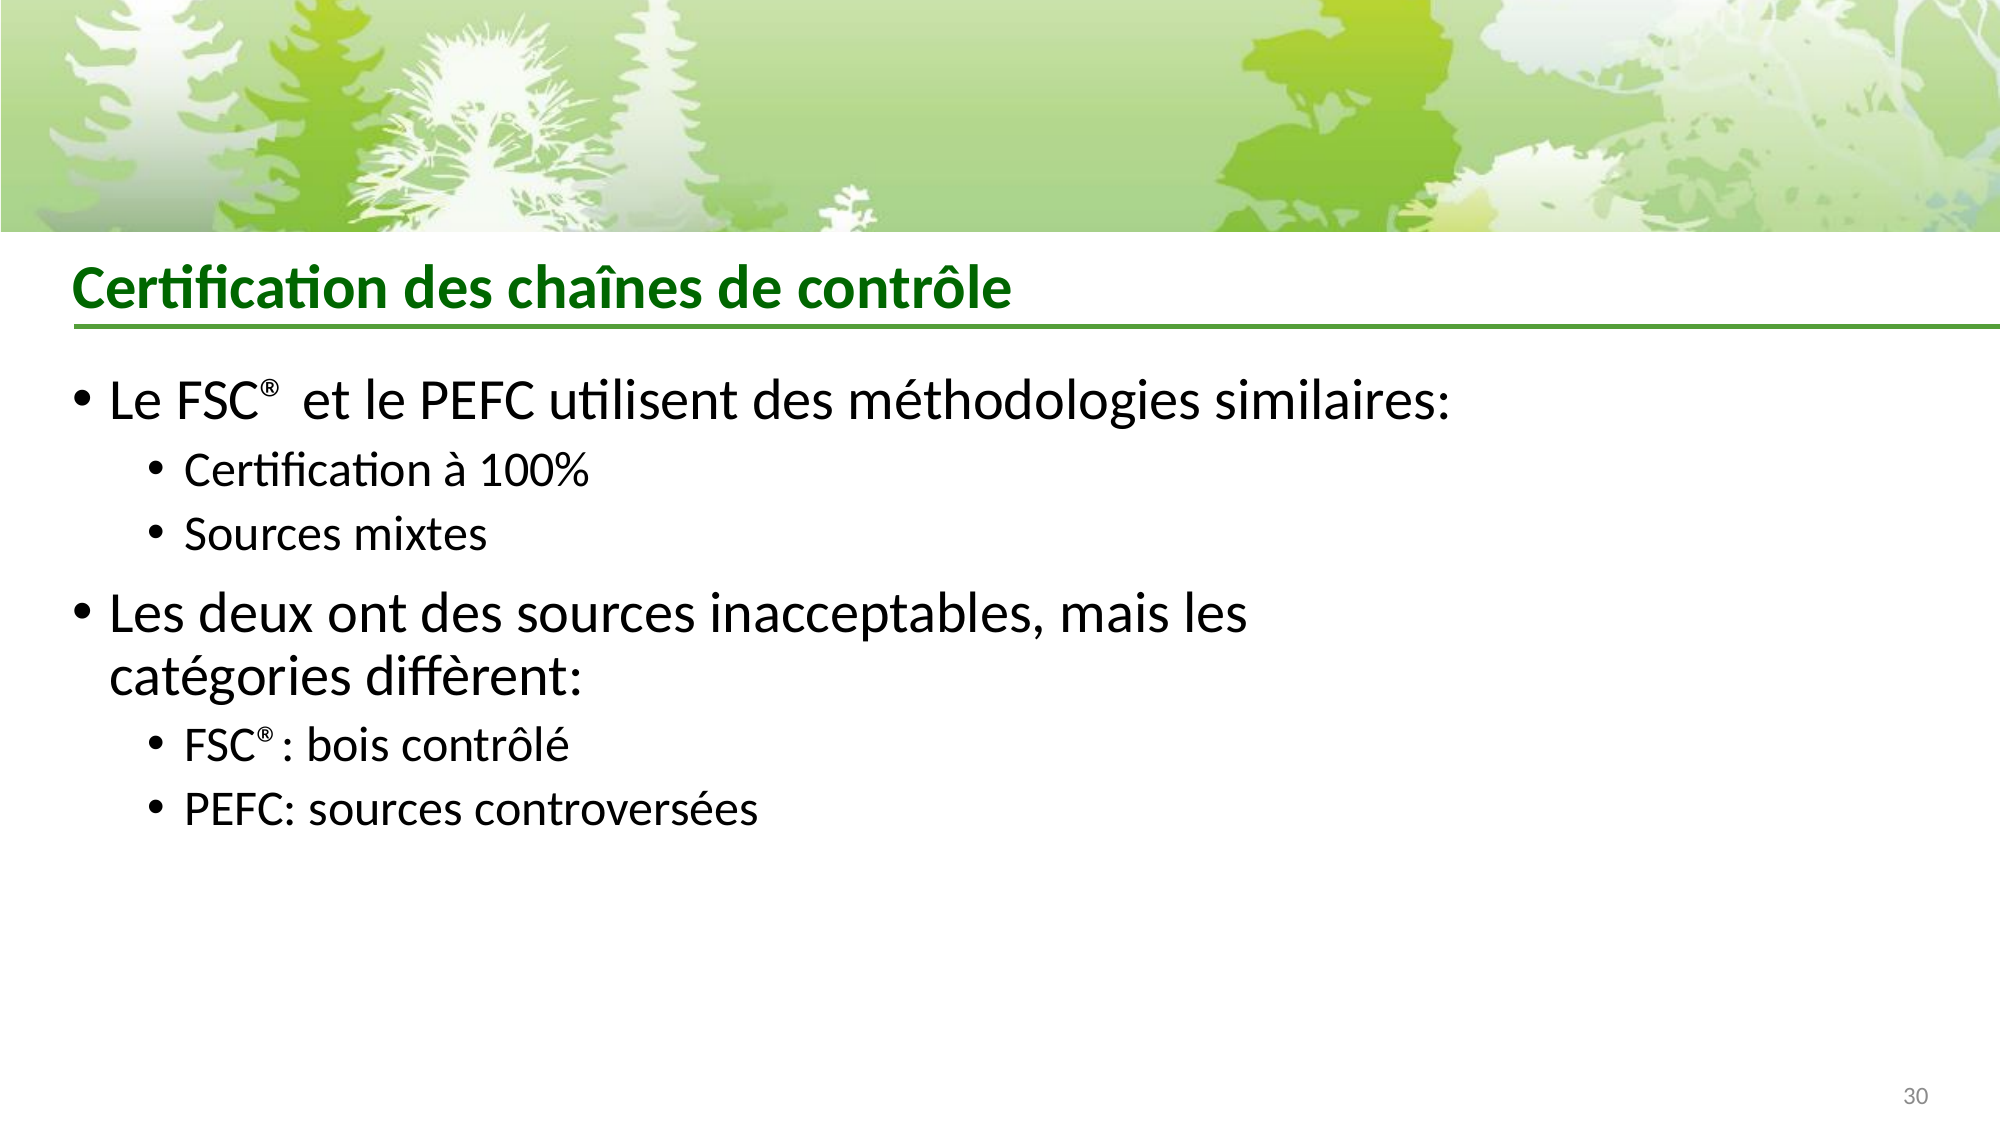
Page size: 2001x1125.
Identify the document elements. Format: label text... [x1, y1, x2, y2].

slide_number 30 [1493, 1065, 1944, 1125]
picture [0, 0, 2000, 232]
list Le FSC® et le PEFC utilisent des méthodologies similaires: Certification à 100% Sources mixtes Les deux ont des sources inacceptables, mais les catégories diffèrent: FSC®: bois contrôlé PEFC: sources controversées [57, 362, 1494, 1105]
title Certification des chaînes de contrôle [57, 194, 1408, 362]
